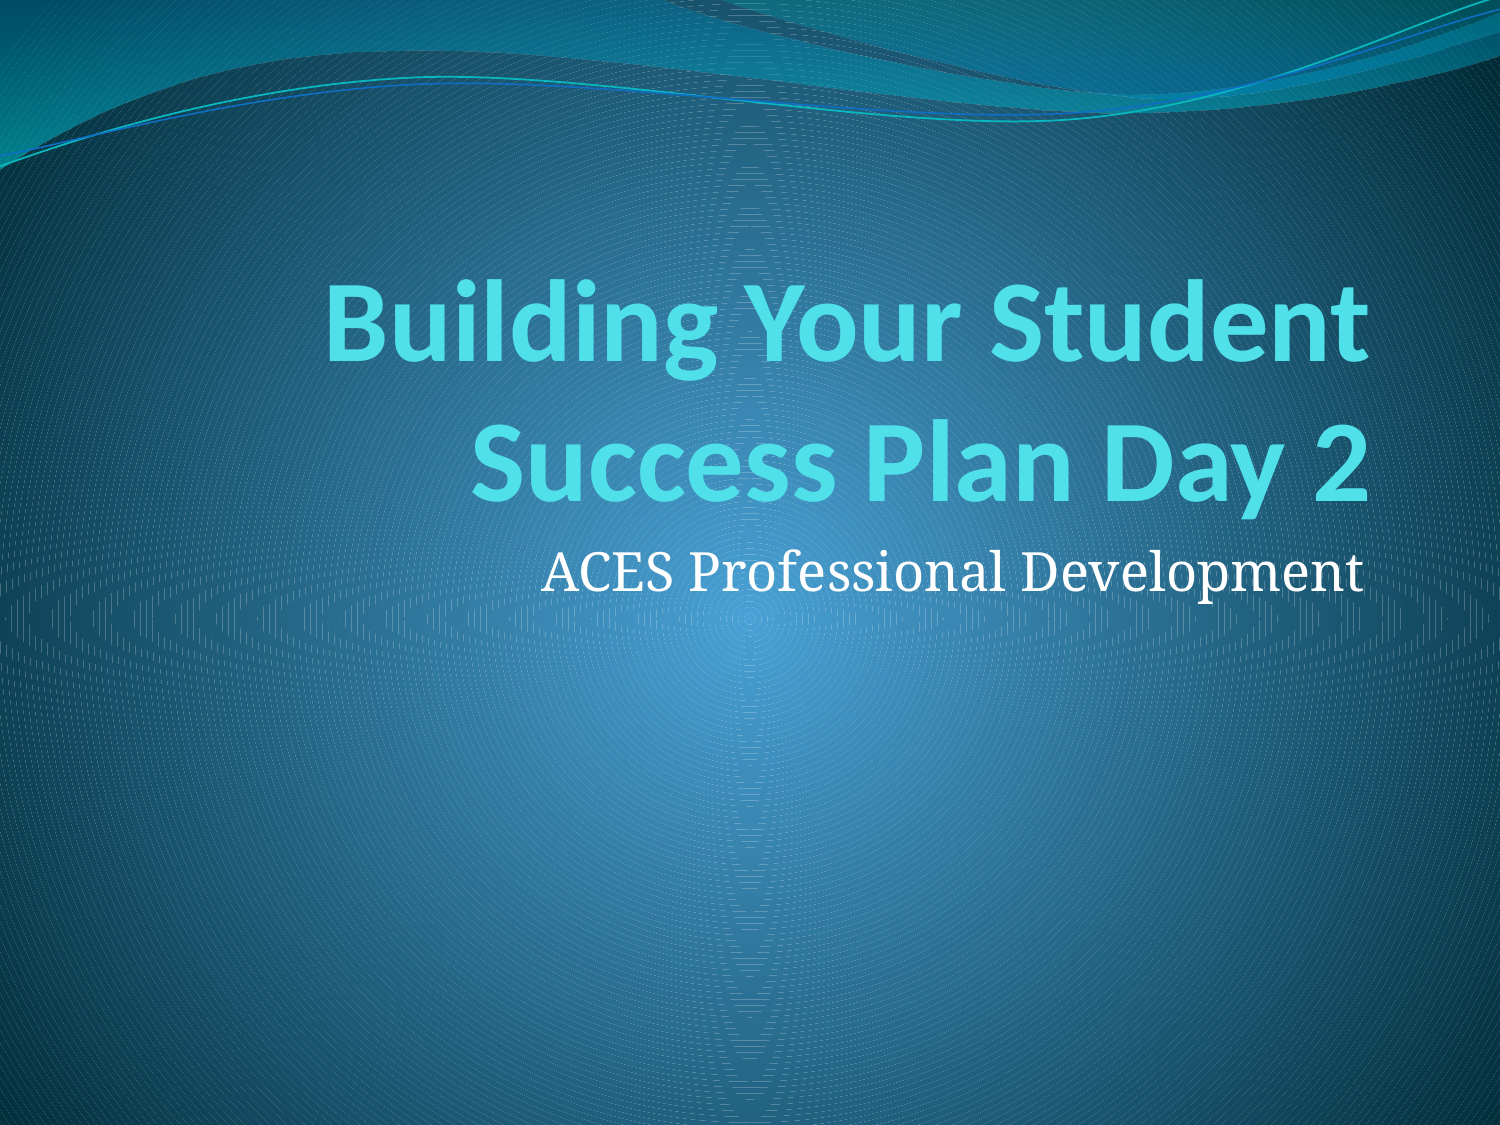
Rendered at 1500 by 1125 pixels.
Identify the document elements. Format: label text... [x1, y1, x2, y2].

title Building Your Student Success Plan Day 2 [87, 224, 1376, 525]
subtitle ACES Professional Development [87, 529, 1376, 818]
